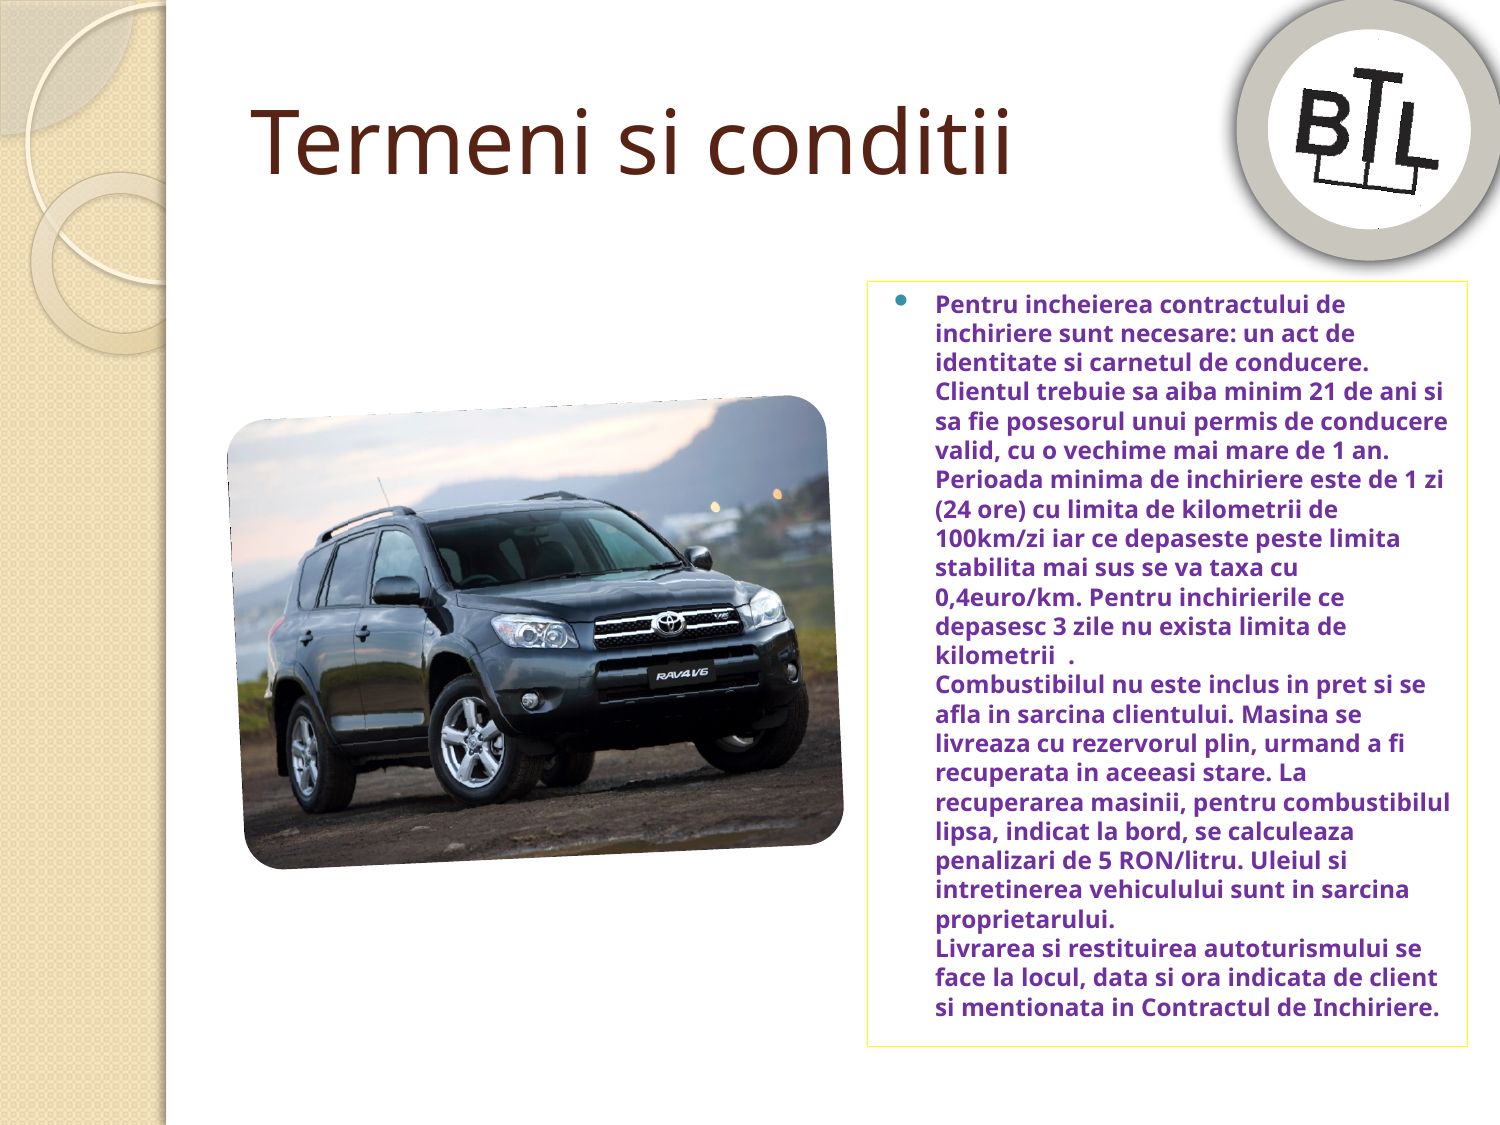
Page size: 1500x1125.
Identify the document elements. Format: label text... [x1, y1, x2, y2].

list Pentru incheierea contractului de inchiriere sunt necesare: un act de identitate si carnetul de conducere. Clientul trebuie sa aiba minim 21 de ani si sa fie posesorul unui permis de conducere valid, cu o vechime mai mare de 1 an. Perioada minima de inchiriere este de 1 zi (24 ore) cu limita de kilometrii de 100km/zi iar ce depaseste peste limita stabilita mai sus se va taxa cu 0,4euro/km. Pentru inchirierile ce depasesc 3 zile nu exista limita de kilometrii . Combustibilul nu este inclus in pret si se afla in sarcina clientului. Masina se livreaza cu rezervorul plin, urmand a fi recuperata in aceeasi stare. La recuperarea masinii, pentru combustibilul lipsa, indicat la bord, se calculeaza penalizari de 5 RON/litru. Uleiul si intretinerea vehiculului sunt in sarcina proprietarului. Livrarea si restituirea autoturismului se face la locul, data si ora indicata de client si mentionata in Contractul de Inchiriere. [867, 281, 1468, 1047]
picture [255, 858, 530, 870]
title Termeni si conditii [235, 45, 1244, 233]
picture [1251, 13, 1487, 246]
picture [540, 395, 816, 407]
picture [836, 700, 843, 830]
picture [227, 435, 235, 573]
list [235, 407, 836, 858]
